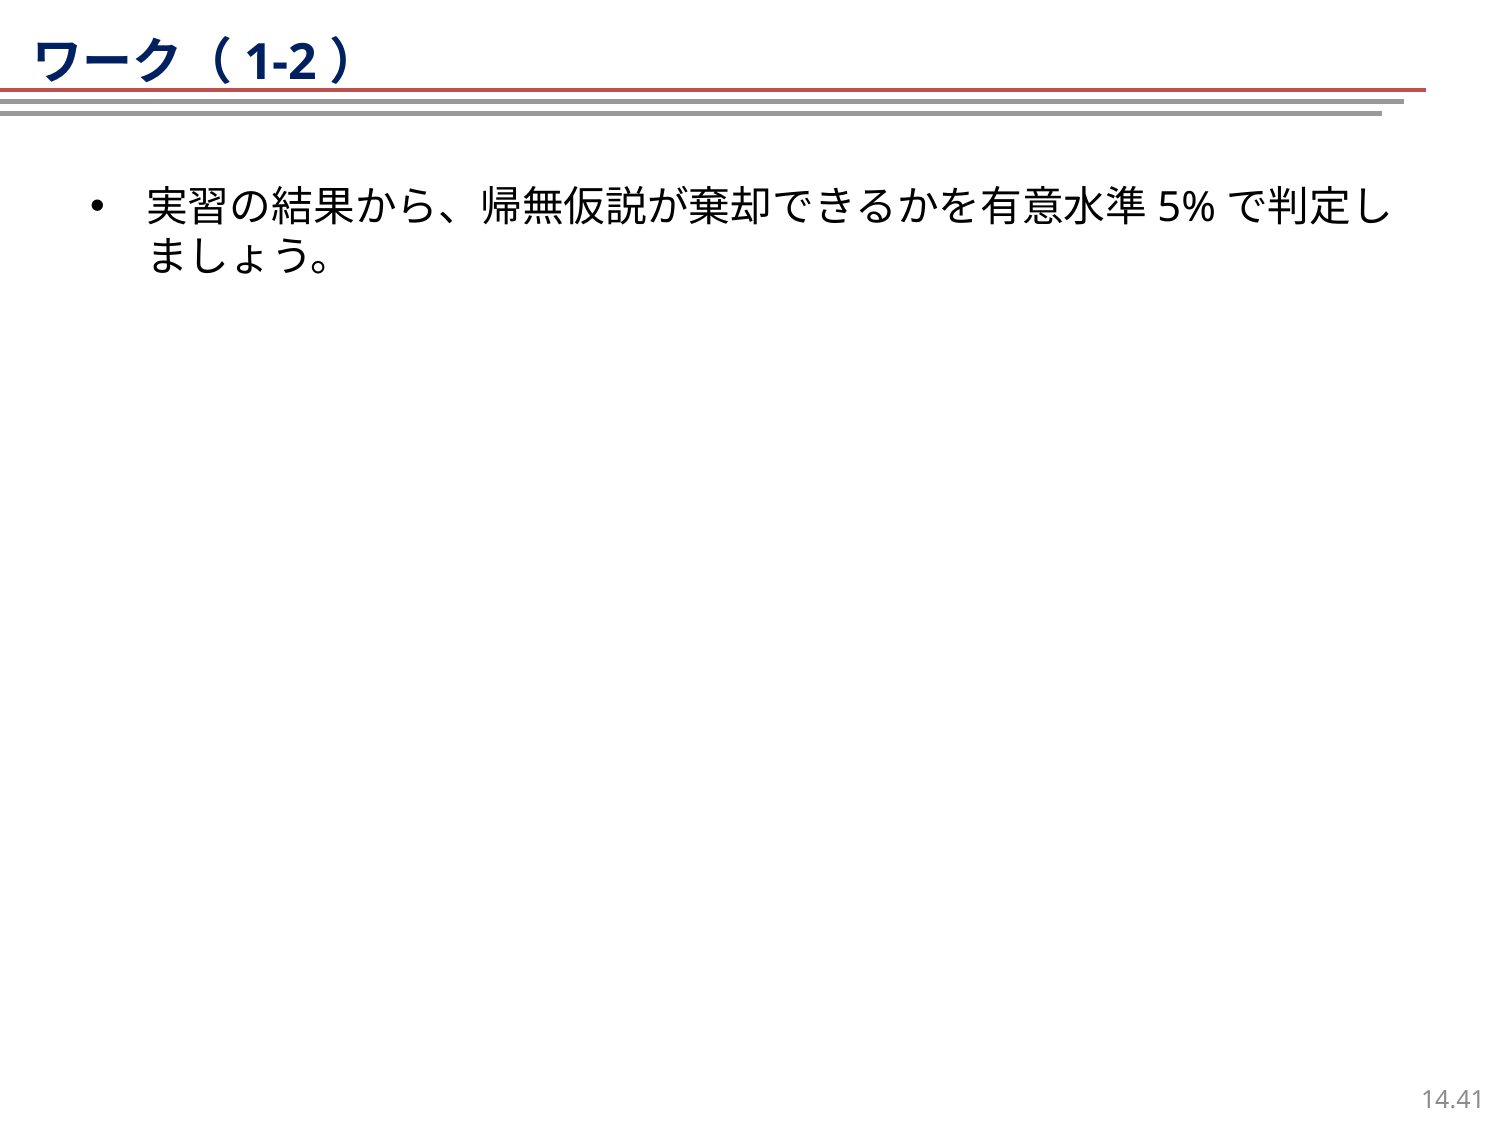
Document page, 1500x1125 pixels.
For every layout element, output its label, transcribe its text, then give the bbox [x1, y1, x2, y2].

slide_number 40 [1381, 1065, 1500, 1125]
text_box ワーク（1-2） [17, 21, 1459, 151]
list 実習の結果から、帰無仮説が棄却できるかを有意水準5%で判定しましょう。 [75, 172, 1425, 916]
